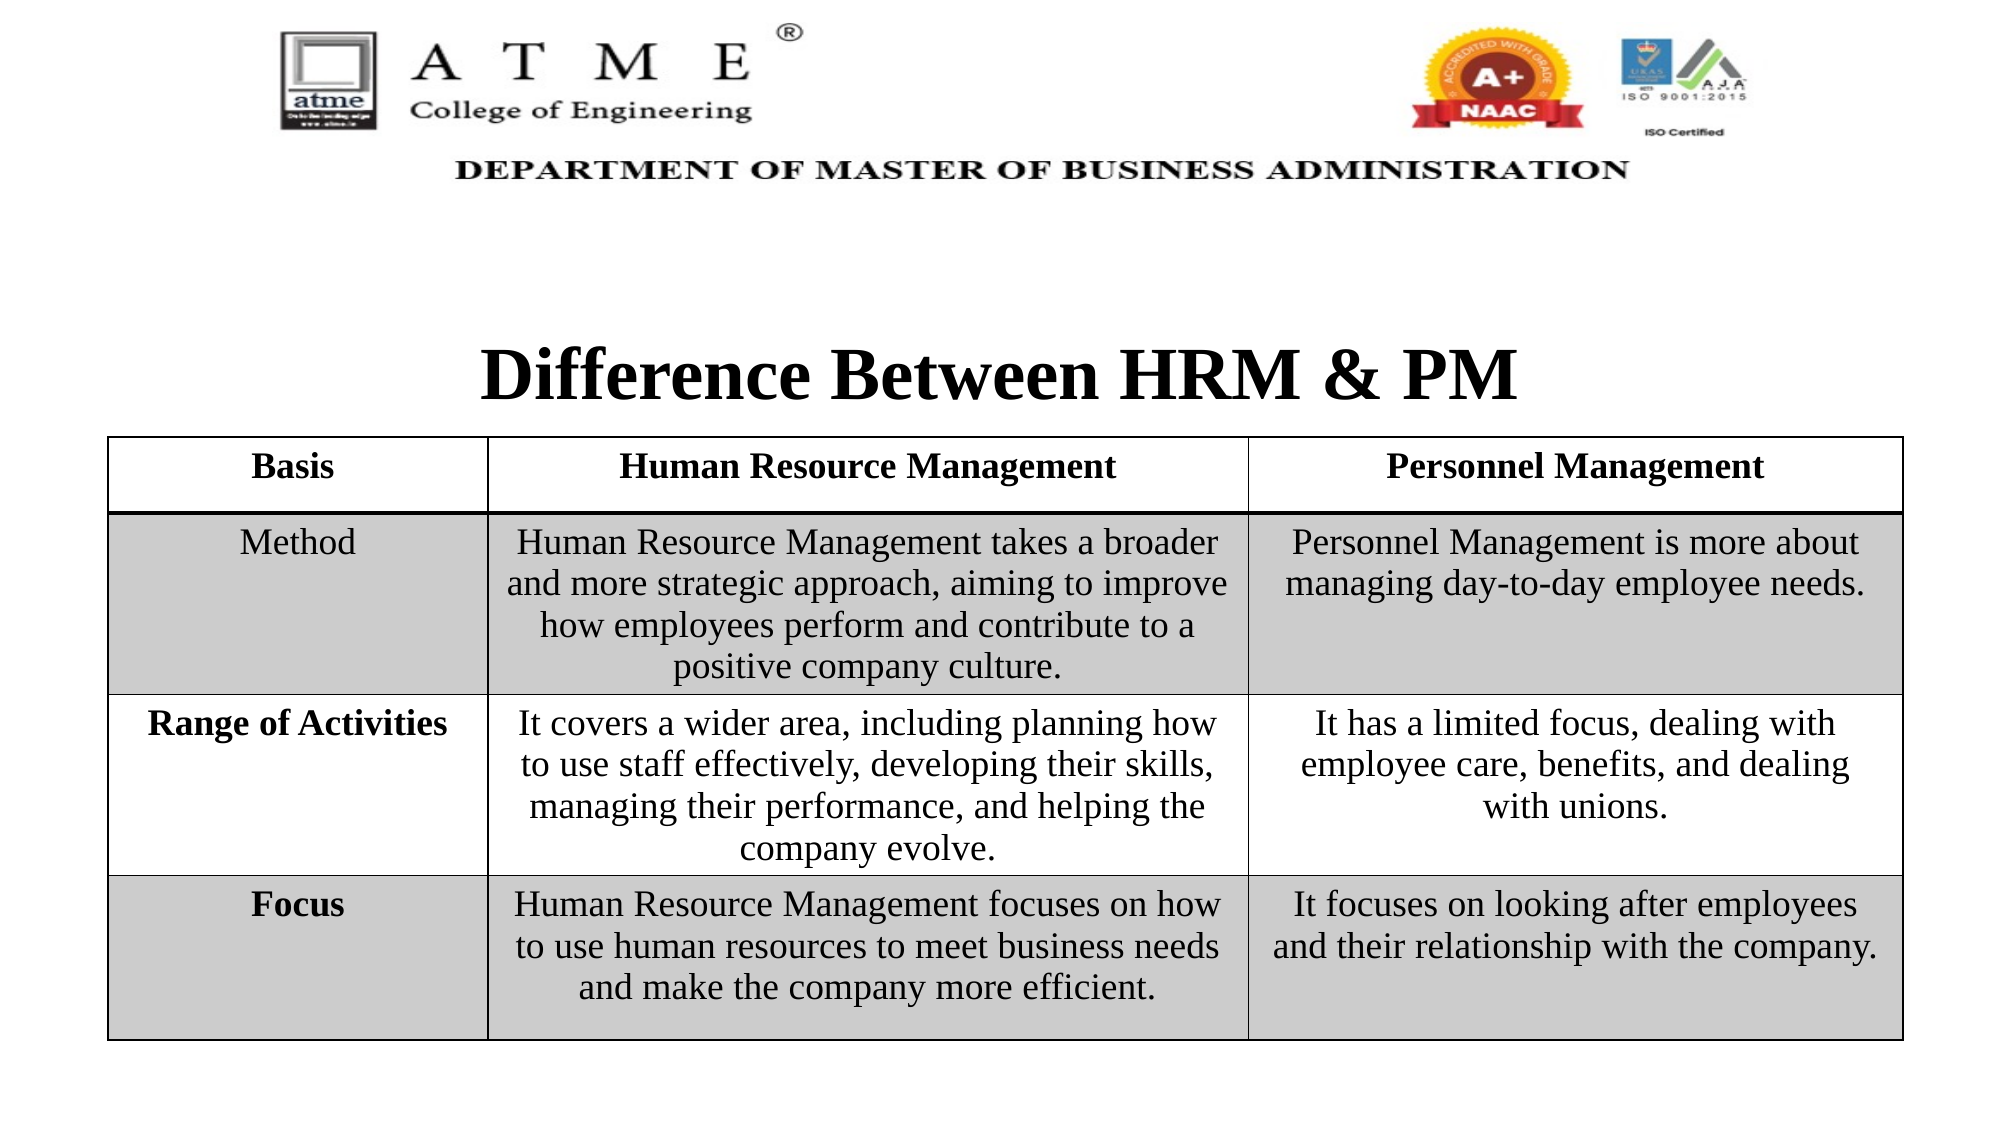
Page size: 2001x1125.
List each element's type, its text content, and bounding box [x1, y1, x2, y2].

table_header Human Resource Management [489, 438, 1248, 511]
table_header Basis [109, 438, 487, 511]
table_cell Human Resource Management takes a broader and more strategic approach, aiming to improve how employees perform and contribute to a positive company culture. [489, 515, 1248, 694]
table_cell Method [109, 515, 487, 694]
table_cell Human Resource Management focuses on how to use human resources to meet business needs and make the company more efficient. [489, 876, 1248, 1039]
picture [272, 22, 1802, 59]
table_cell Focus [109, 876, 487, 1039]
table_cell It focuses on looking after employees and their relationship with the company. [1249, 876, 1902, 1039]
title Difference Between HRM & PM [137, 59, 1863, 436]
table_cell Range of Activities [109, 695, 487, 875]
table_cell Personnel Management is more about managing day-to-day employee needs. [1249, 515, 1902, 694]
table_header Personnel Management [1249, 438, 1902, 511]
table_cell It has a limited focus, dealing with employee care, benefits, and dealing with unions. [1249, 695, 1902, 875]
table_cell It covers a wider area, including planning how to use staff effectively, developing their skills, managing their performance, and helping the company evolve. [489, 695, 1248, 875]
